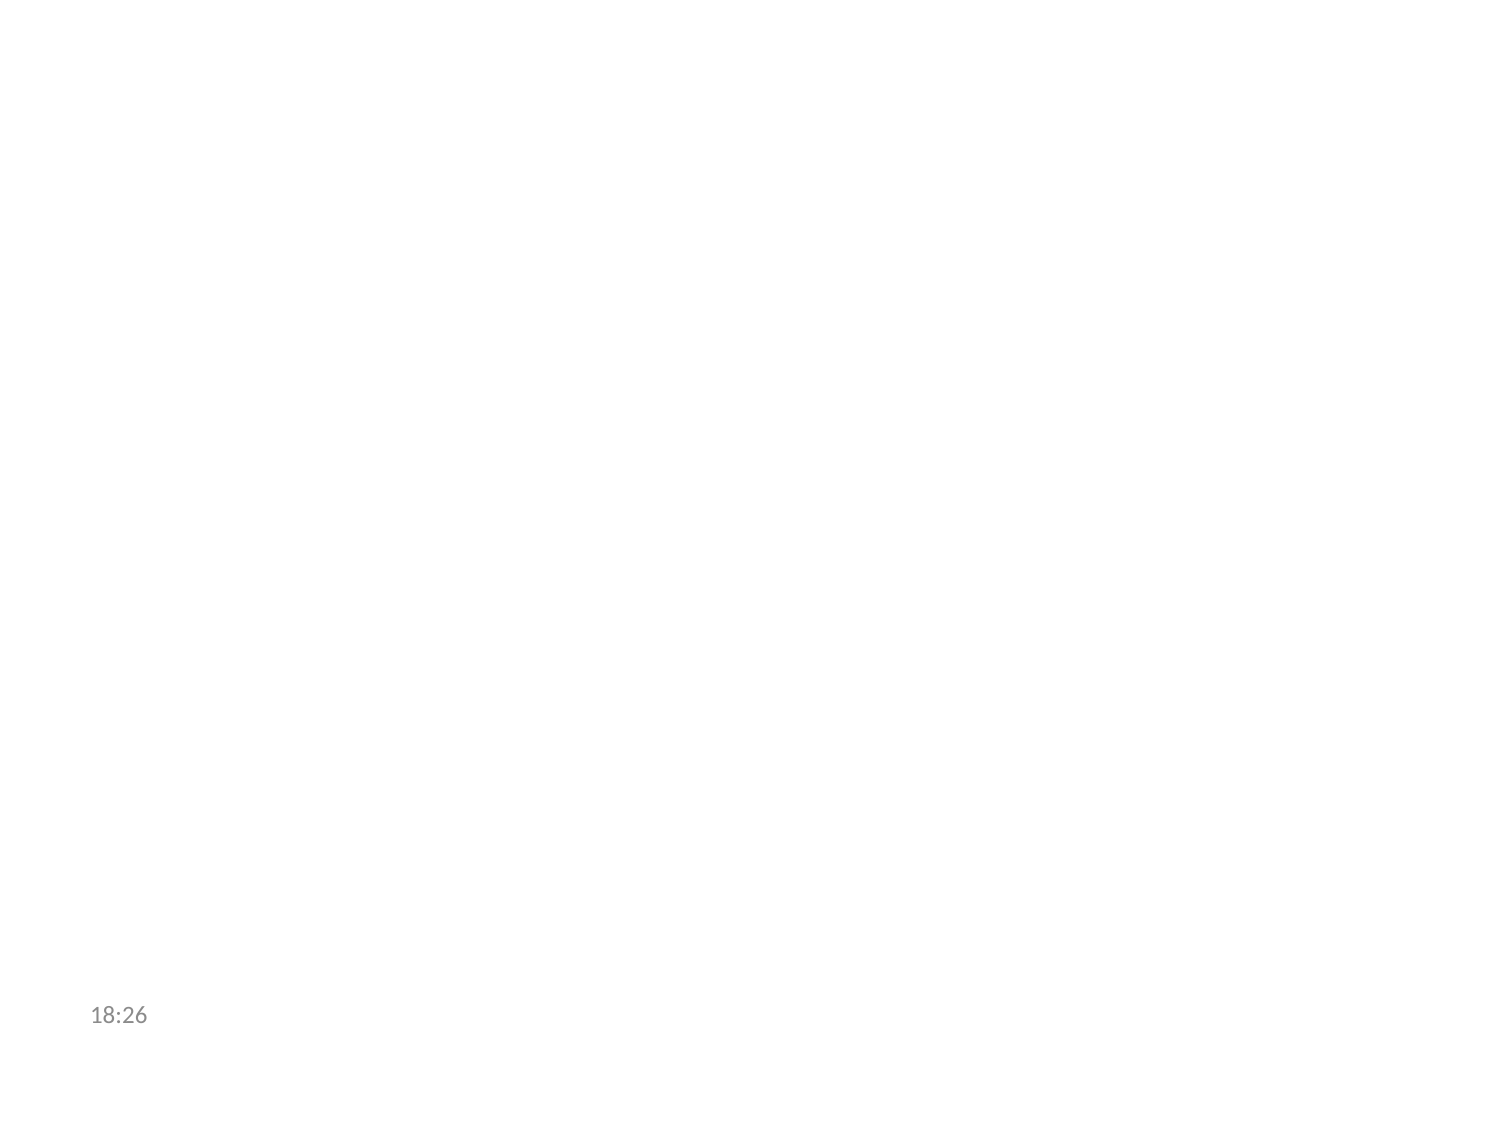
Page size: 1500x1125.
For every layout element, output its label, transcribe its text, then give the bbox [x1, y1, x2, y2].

text_box 15:35 [75, 983, 425, 1044]
